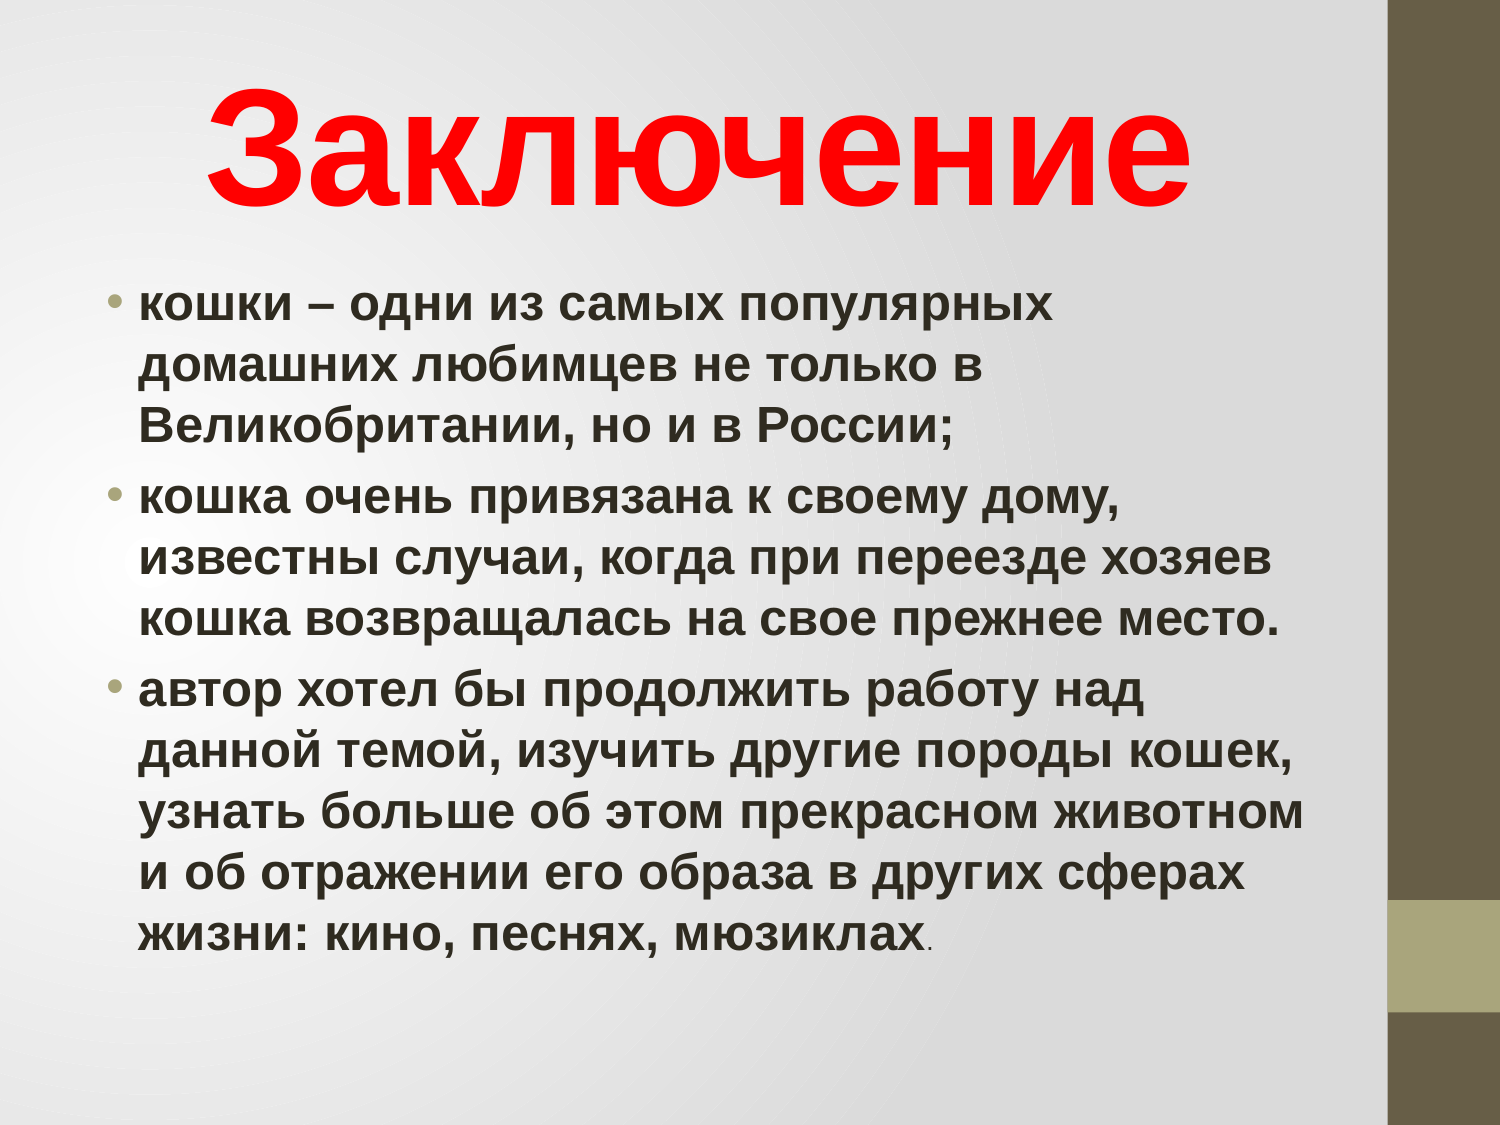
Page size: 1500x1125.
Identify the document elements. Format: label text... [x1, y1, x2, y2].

list кошки – одни из самых популярных домашних любимцев не только в Великобритании, но и в России; кошка очень привязана к своему дому, известны случаи, когда при переезде хозяев кошка возвращалась на свое прежнее место. автор хотел бы продолжить работу над данной темой, изучить другие породы кошек, узнать больше об этом прекрасном животном и об отражении его образа в других сферах жизни: кино, песнях, мюзиклах. [75, 262, 1325, 1050]
title Заключение [75, 45, 1325, 233]
